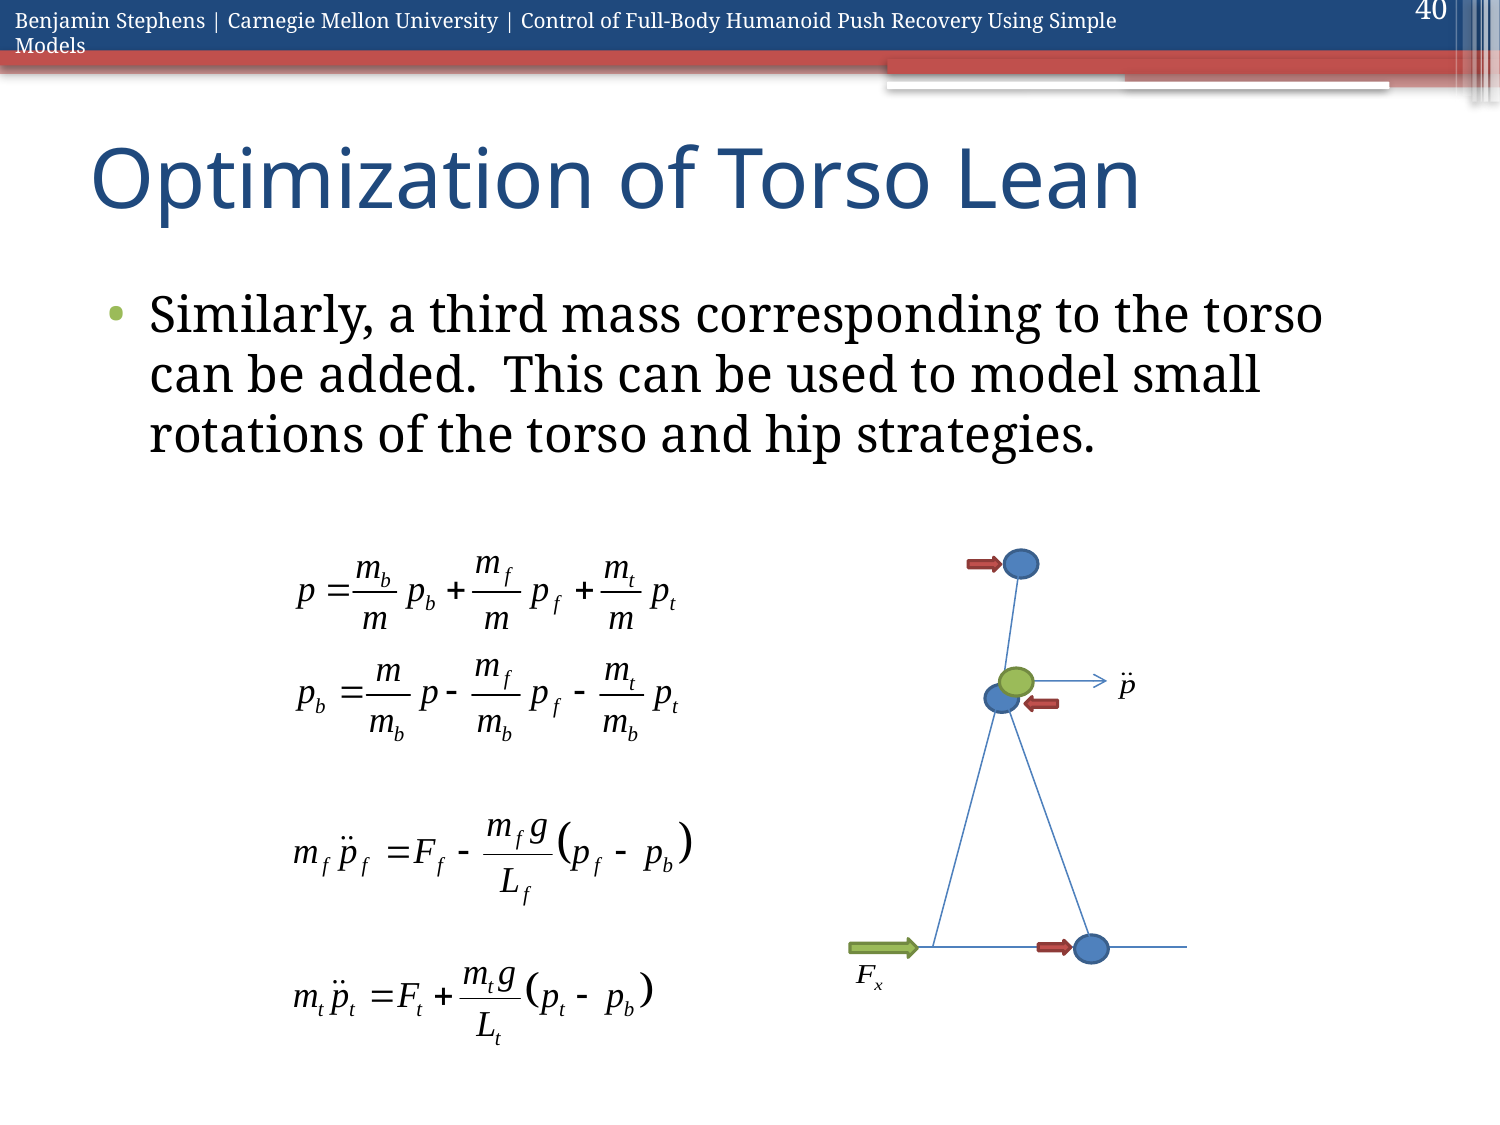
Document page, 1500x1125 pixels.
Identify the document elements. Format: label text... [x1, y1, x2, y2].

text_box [849, 549, 1188, 998]
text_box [287, 949, 656, 1054]
title Optimization of Torso Lean [75, 87, 1425, 263]
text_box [287, 799, 695, 913]
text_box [287, 537, 686, 751]
slide_number 40 [1374, 0, 1463, 38]
list Similarly, a third mass corresponding to the torso can be added. This can be used to model small rotations of the torso and hip strategies. [75, 275, 1425, 1079]
